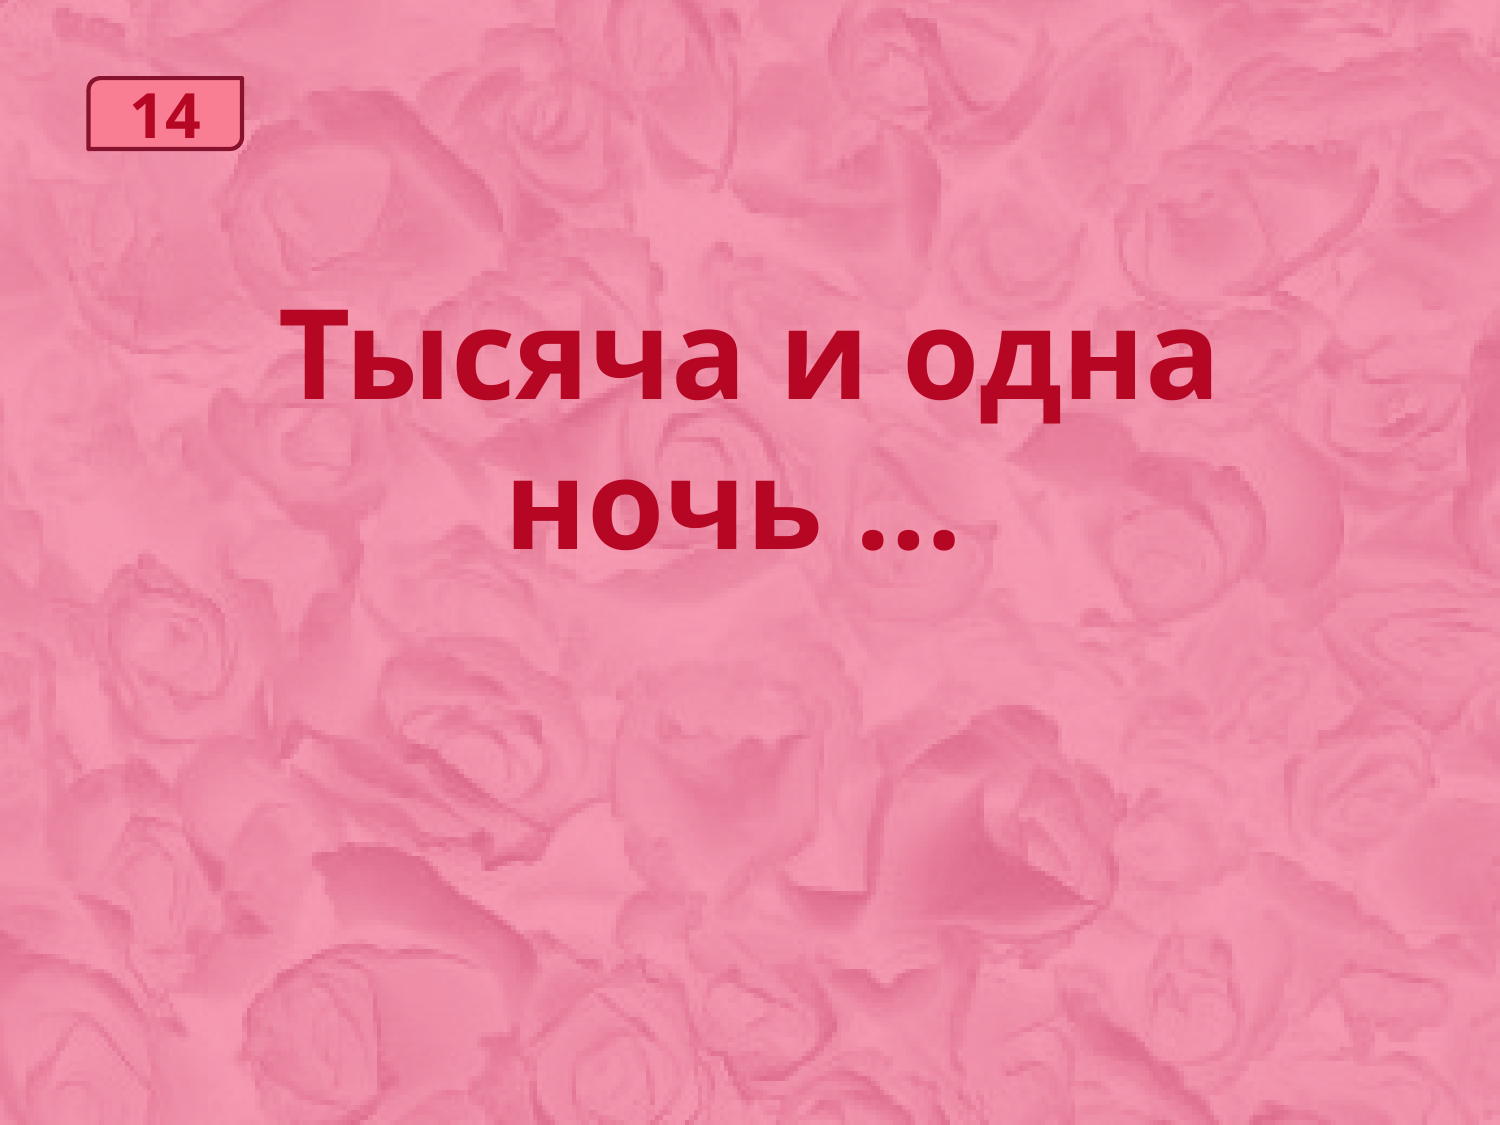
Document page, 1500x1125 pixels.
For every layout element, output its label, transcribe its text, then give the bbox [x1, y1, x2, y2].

text_box 14 [86, 76, 245, 152]
text_box Тысяча и одна ночь … [123, 267, 1376, 582]
